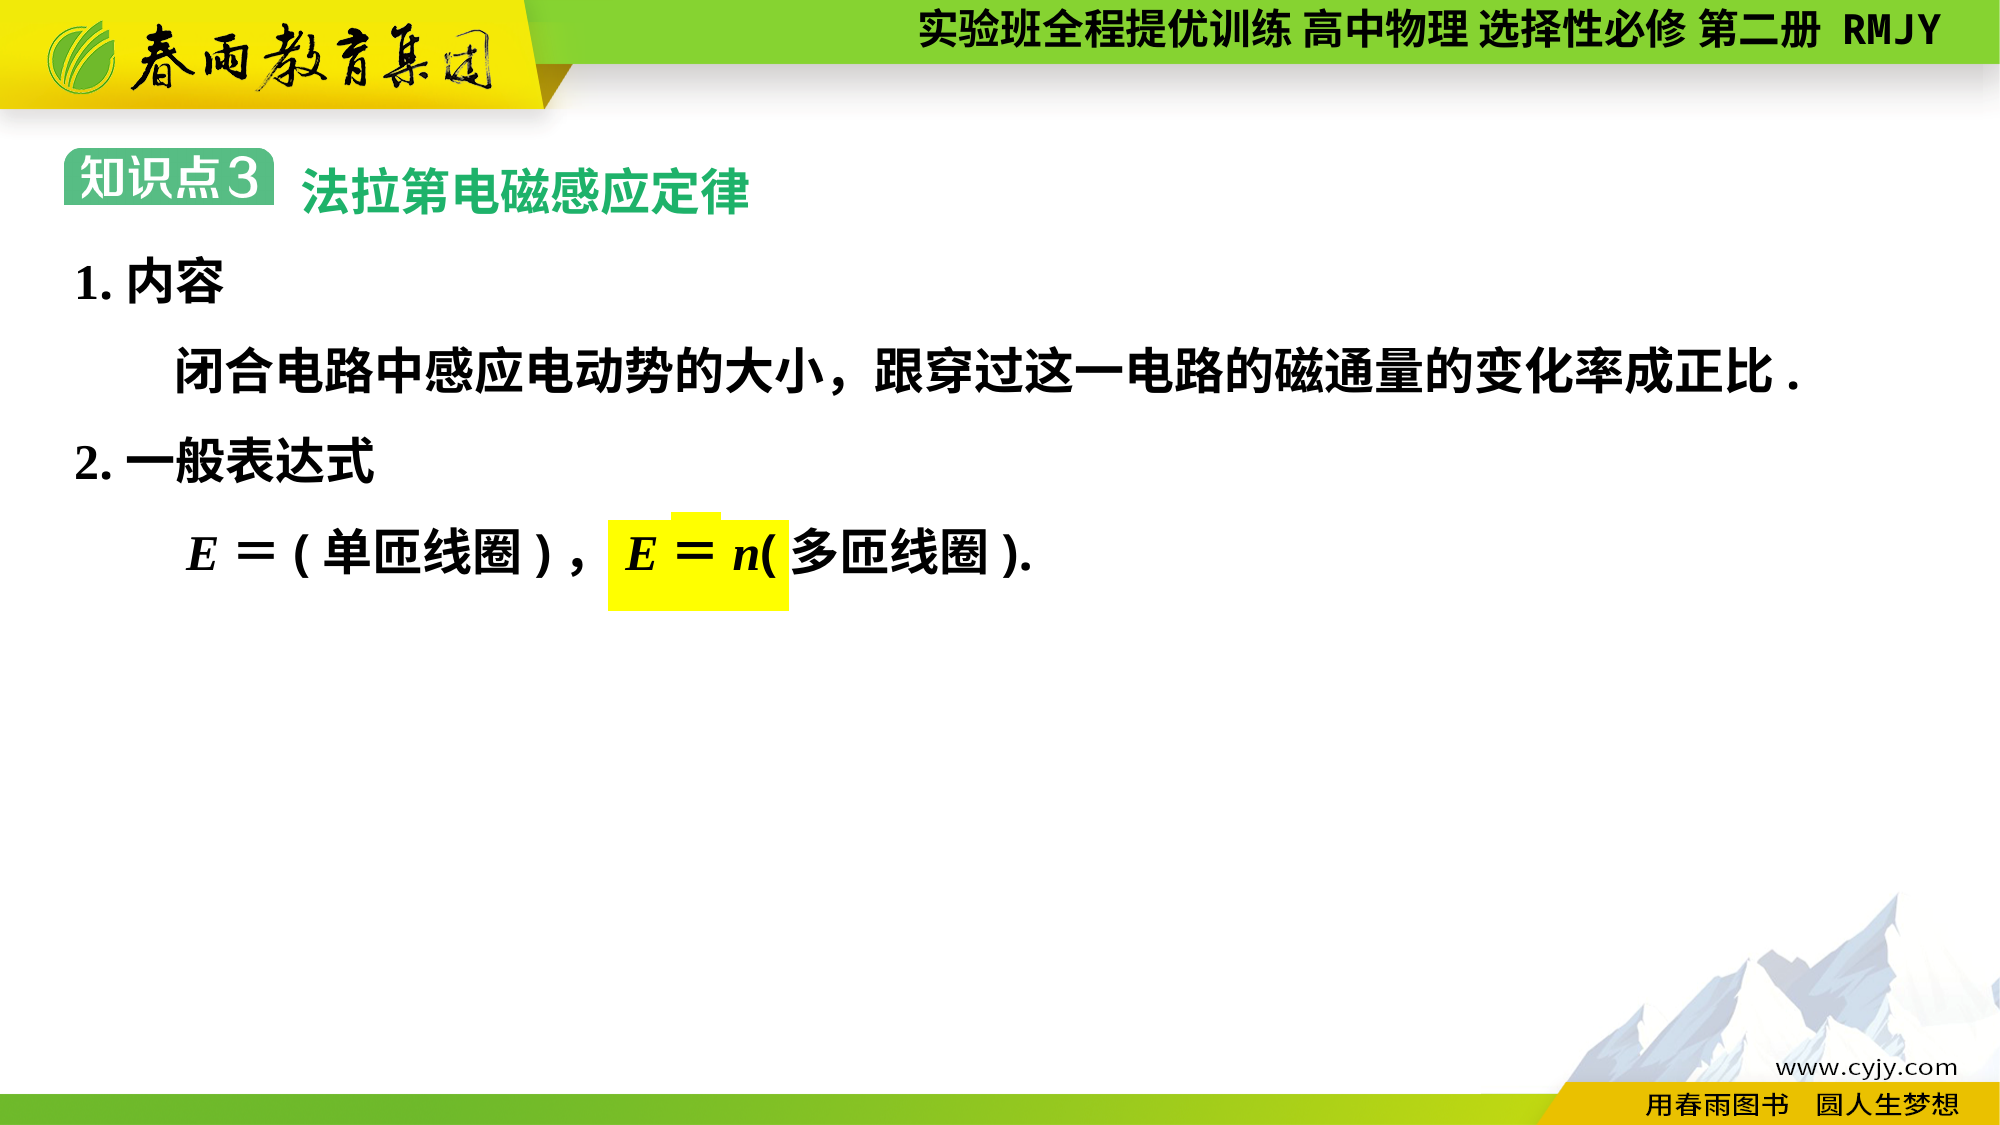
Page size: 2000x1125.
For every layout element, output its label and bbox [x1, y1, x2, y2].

text_box [609, 521, 788, 610]
picture [0, 0, 2000, 1125]
